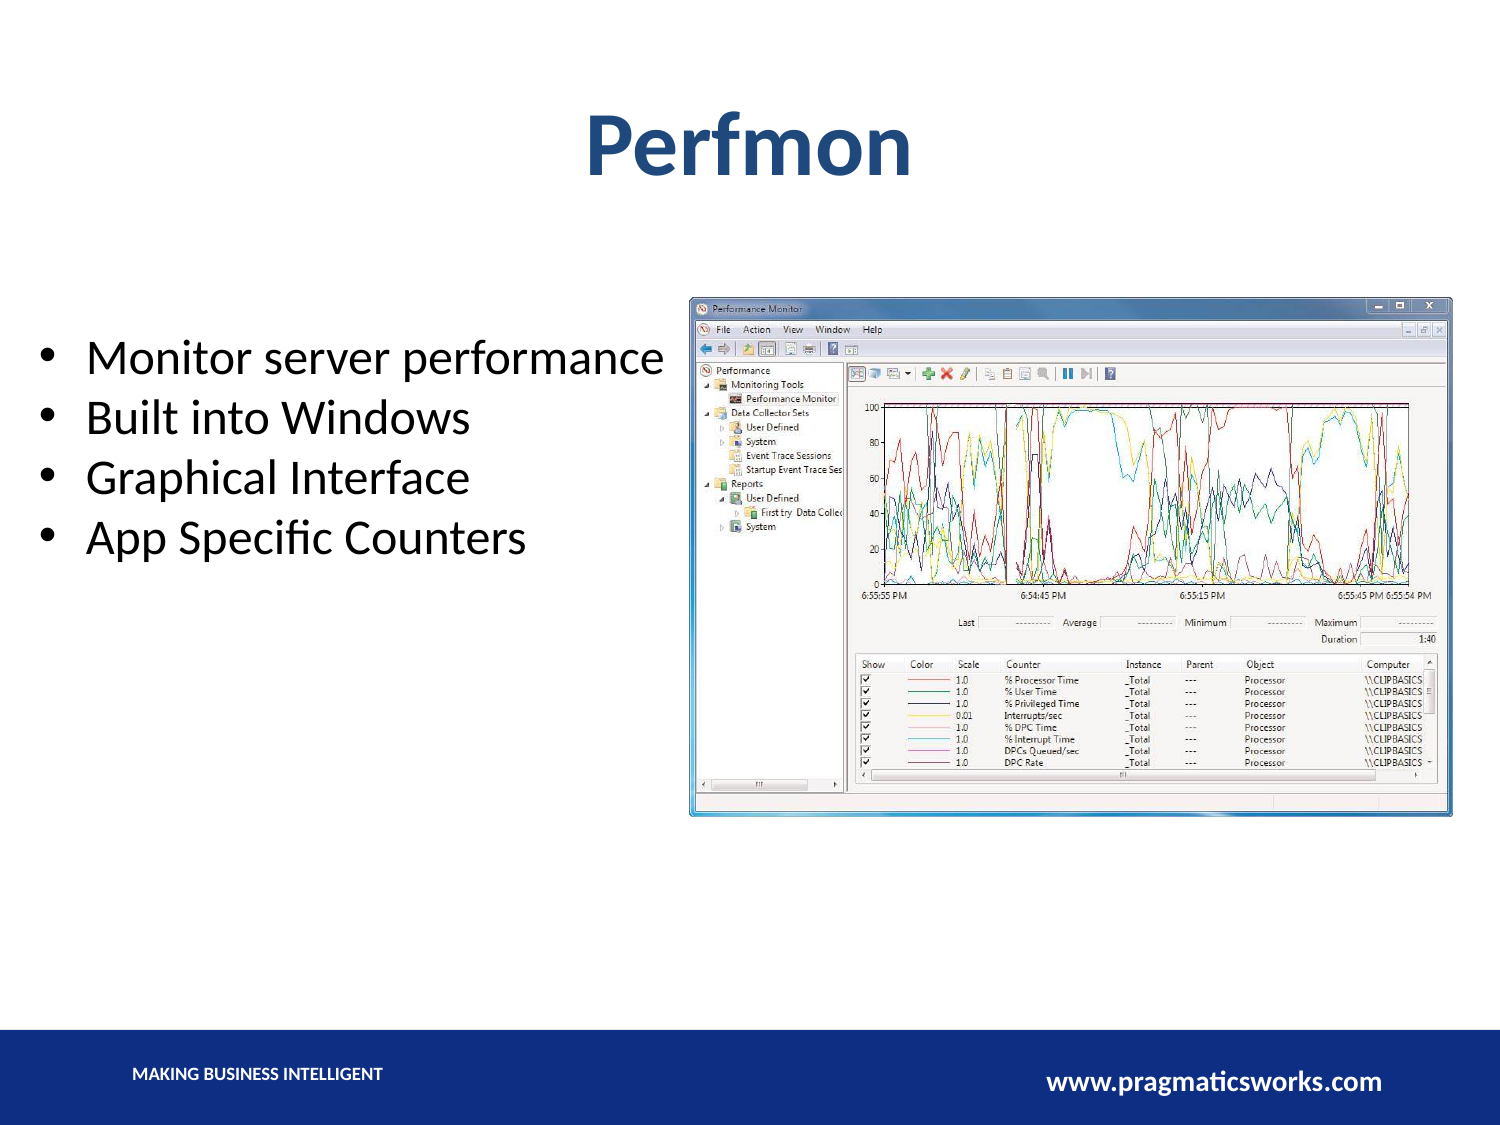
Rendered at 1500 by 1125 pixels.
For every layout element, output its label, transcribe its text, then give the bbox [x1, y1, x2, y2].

picture [689, 297, 1453, 817]
text_box Monitor server performance Built into Windows Graphical Interface App Specific Counters [24, 317, 681, 573]
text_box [0, 1029, 1500, 1125]
title Perfmon [75, 45, 1425, 233]
